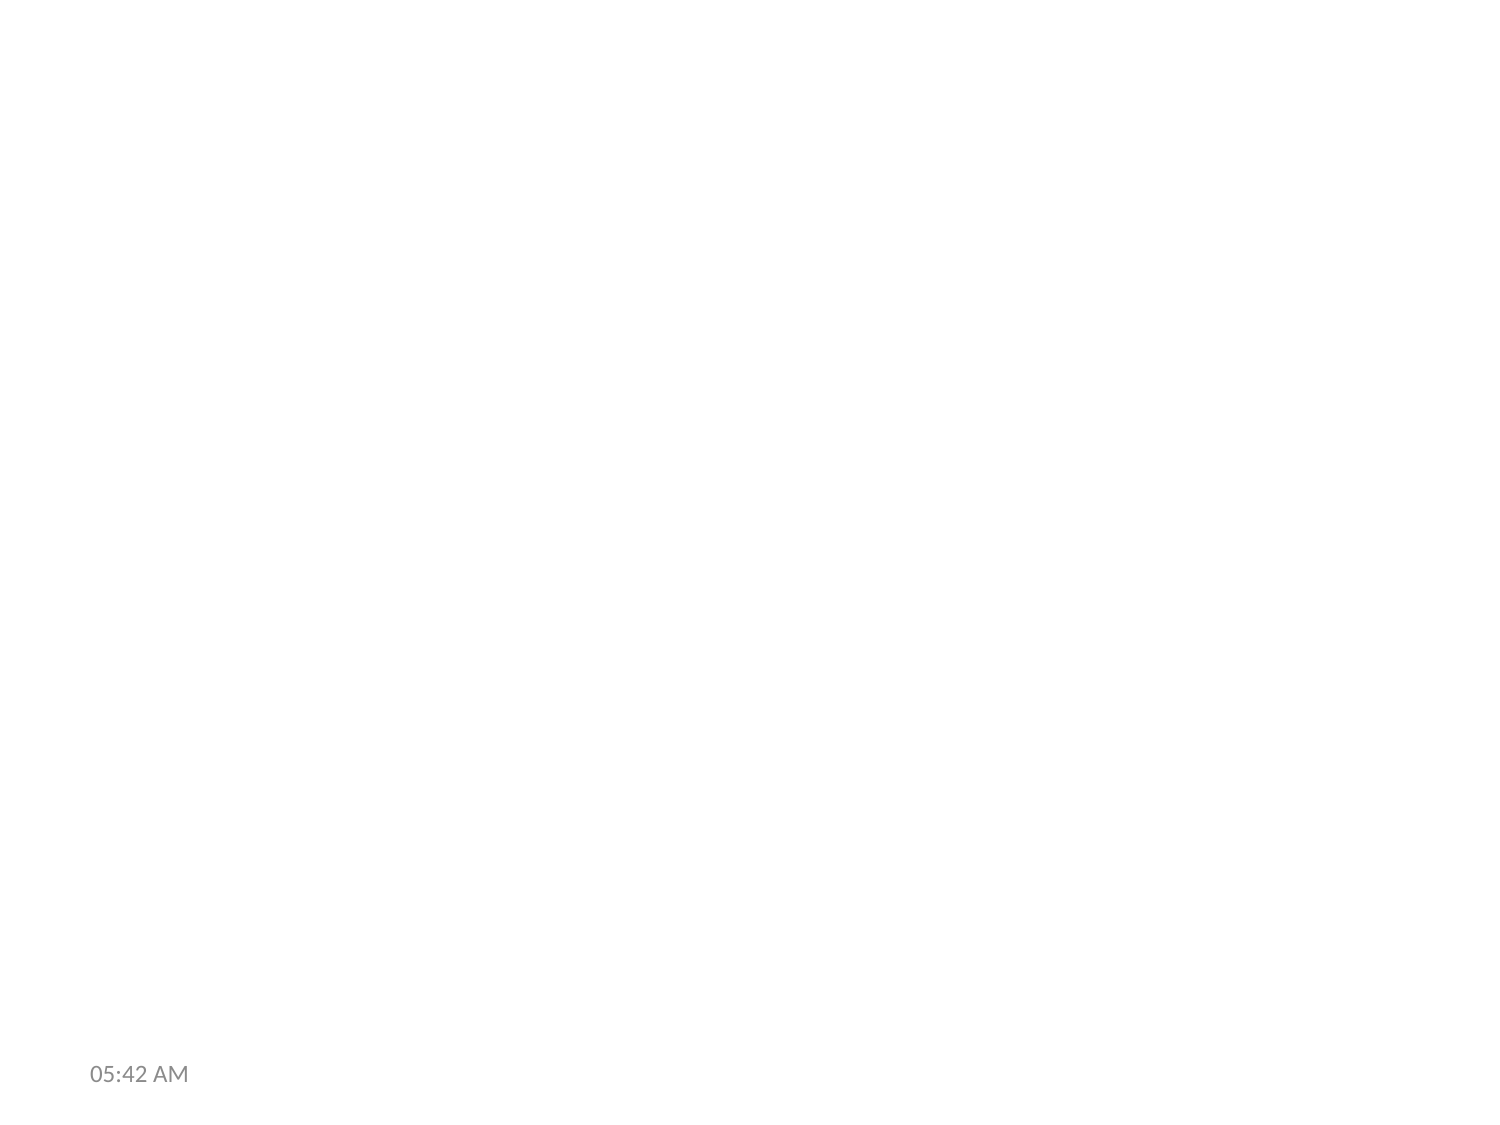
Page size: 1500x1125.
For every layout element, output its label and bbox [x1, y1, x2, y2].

slide_number [75, 1042, 425, 1103]
